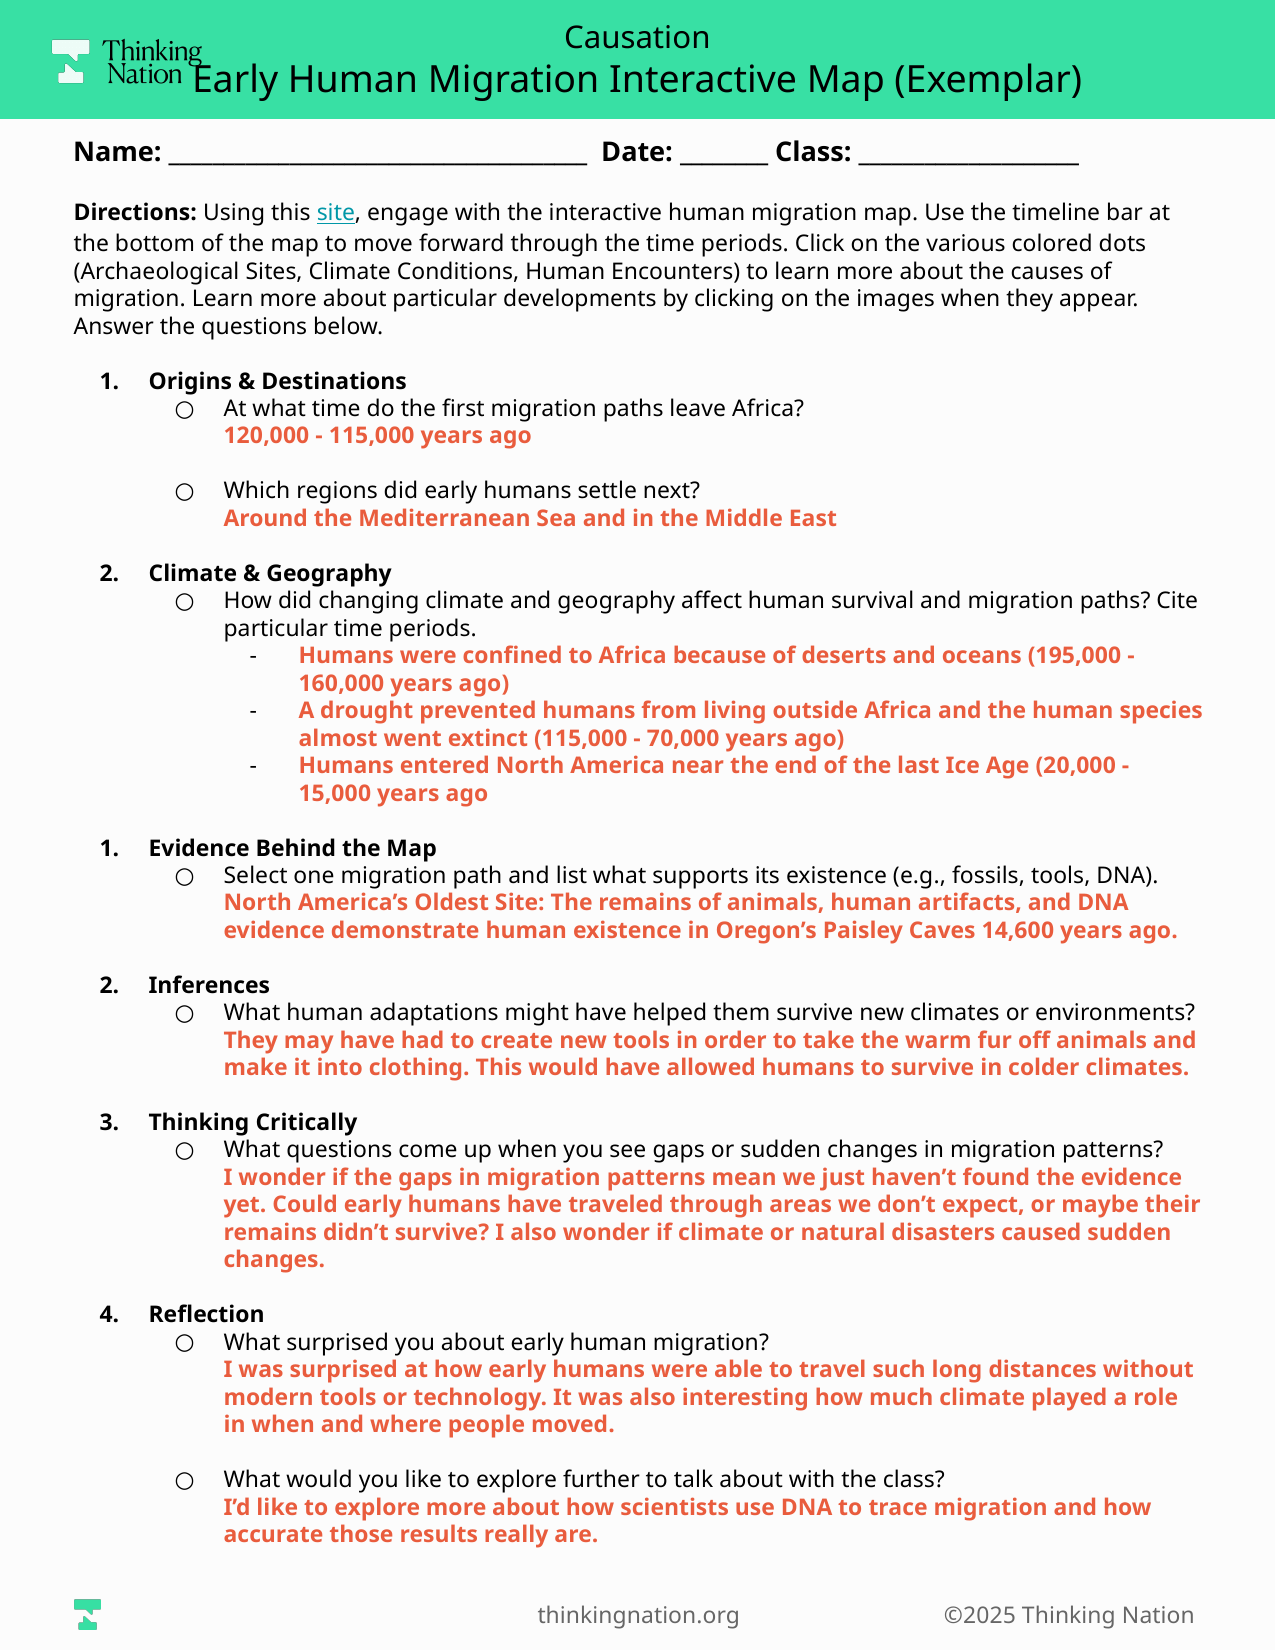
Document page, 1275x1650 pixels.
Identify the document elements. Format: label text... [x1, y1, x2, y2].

picture [65, 1592, 109, 1636]
text_box ©2025 Thinking Nation [909, 1584, 1211, 1636]
text_box Directions: Using this site, engage with the interactive human migration map. Use the timeline bar at the bottom of the map to move forward through the time periods. Click on the various colored dots (Archaeological Sites, Climate Conditions, Human Encounters) to learn more about the causes of migration. Learn more about particular developments by clicking on the images when they appear. Answer the questions below. Origins & Destinations At what time do the first migration paths leave Africa? 120,000 - 115,000 years ago Which regions did early humans settle next? Around the Mediterranean Sea and in the Middle East Climate & Geography How did changing climate and geography affect human survival and migration paths? Cite particular time periods. Humans were confined to Africa because of deserts and oceans (195,000 - 160,000 years ago) A drought prevented humans from living outside Africa and the human species almost went extinct (115,000 - 70,000 years ago) Humans entered North America near the end of the last Ice Age (20,000 - 15,000 years ago Evidence Behind the Map Select one migration path and list what supports its existence (e.g., fossils, tools, DNA). North America’s Oldest Site: The remains of animals, human artifacts, and DNA evidence demonstrate human existence in Oregon’s Paisley Caves 14,600 years ago. Inferences What human adaptations might have helped them survive new climates or environments? They may have had to create new tools in order to take the warm fur off animals and make it into clothing. This would have allowed humans to survive in colder climates. Thinking Critically What questions come up when you see gaps or sudden changes in migration patterns? I wonder if the gaps in migration patterns mean we just haven’t found the evidence yet. Could early humans have traveled through areas we don’t expect, or maybe their remains didn’t survive? I also wonder if climate or natural disasters caused sudden changes. Reflection What surprised you about early human migration? I was surprised at how early humans were able to travel such long distances without modern tools or technology. It was also interesting how much climate played a role in when and where people moved. What would you like to explore further to talk about with the class? I’d like to explore more about how scientists use DNA to trace migration and how accurate those results really are. [58, 182, 1222, 1562]
text_box Causation Early Human Migration Interactive Map (Exemplar) [0, 0, 1275, 119]
text_box Name: ______________________________________ Date: ________ Class: ____________________ [57, 118, 1218, 181]
text_box thinkingnation.org [488, 1584, 790, 1636]
picture [35, 25, 207, 97]
